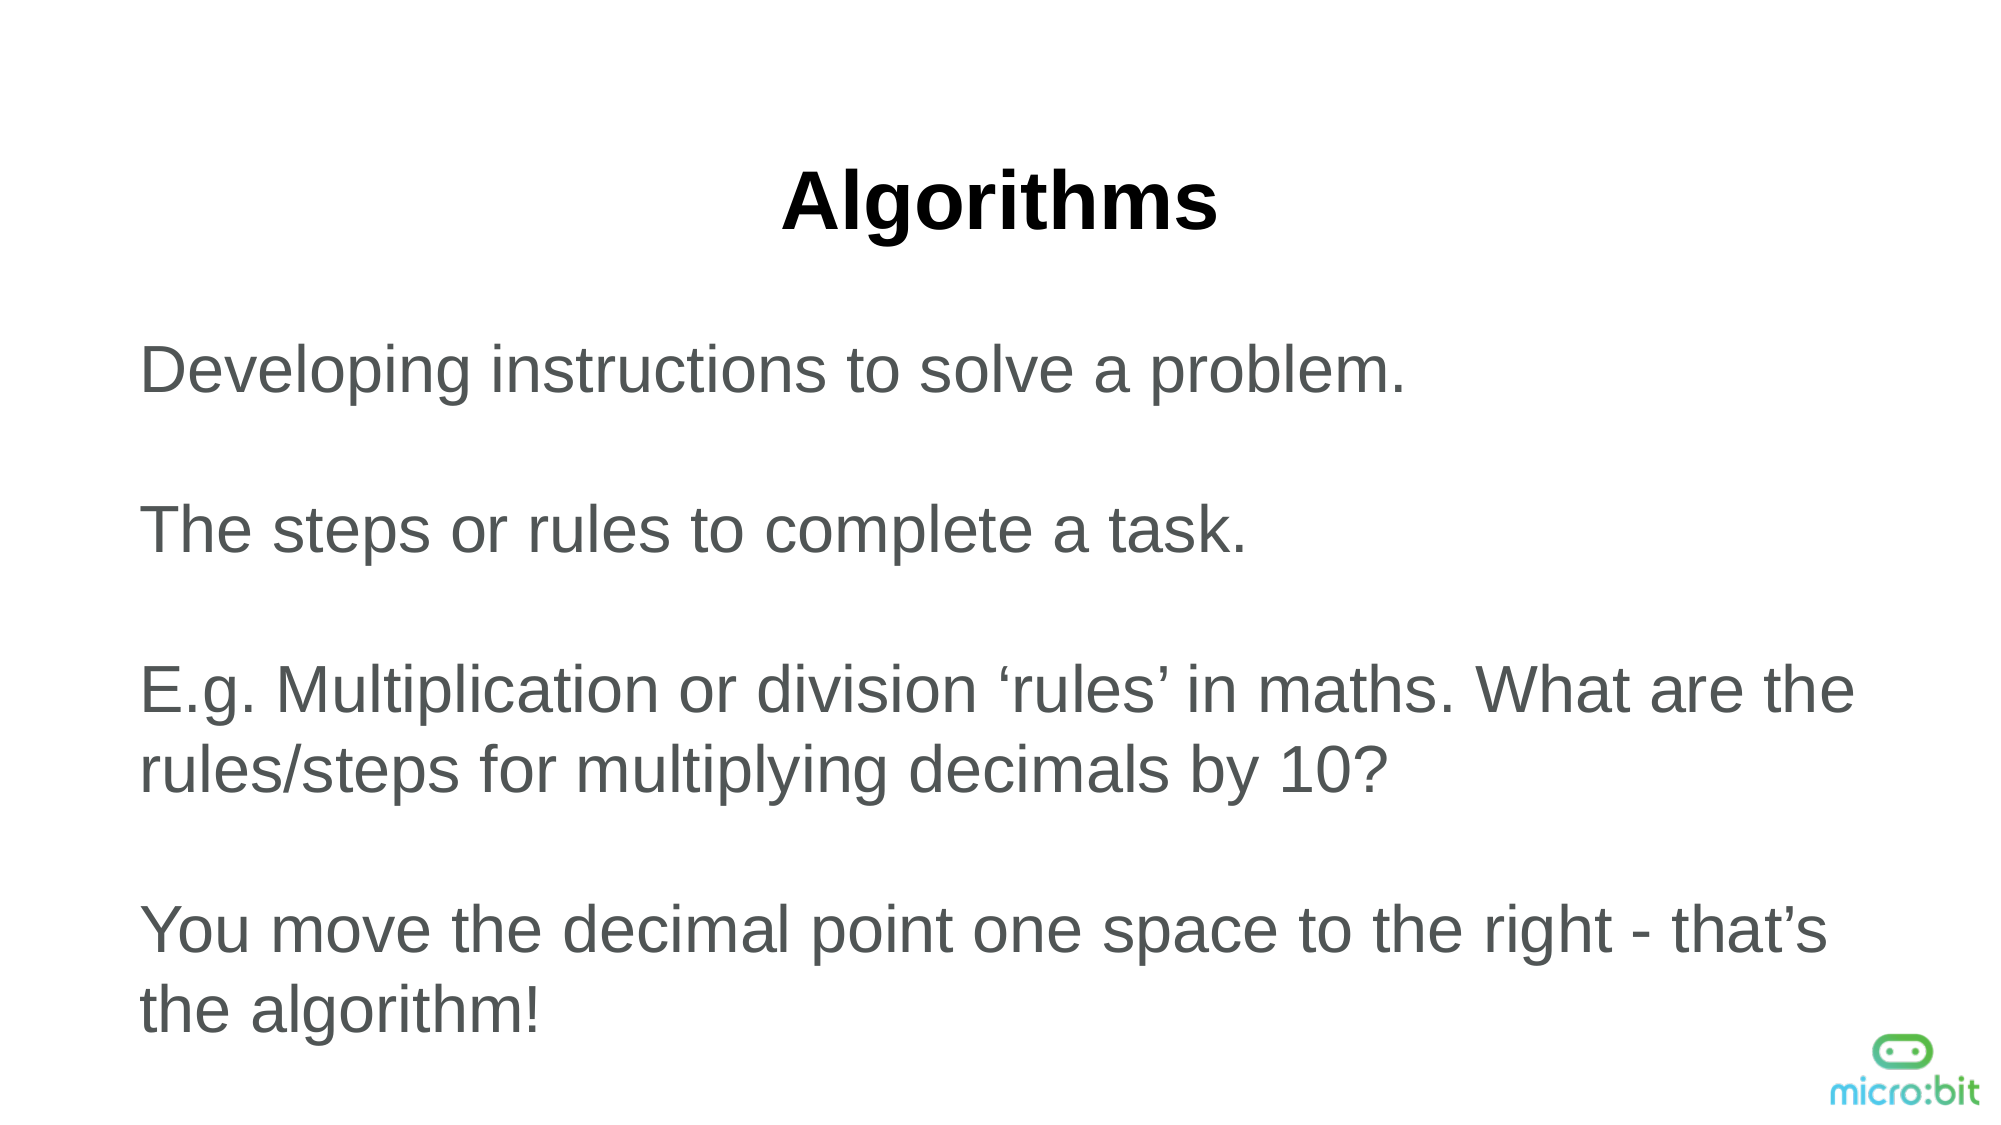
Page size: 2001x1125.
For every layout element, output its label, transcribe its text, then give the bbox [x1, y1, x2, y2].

text_box Algorithms Developing instructions to solve a problem. The steps or rules to complete a task. E.g. Multiplication or division ‘rules’ in maths. What are the rules/steps for multiplying decimals by 10? You move the decimal point one space to the right - that’s the algorithm! [124, 0, 1876, 716]
picture [1830, 1029, 1980, 1106]
